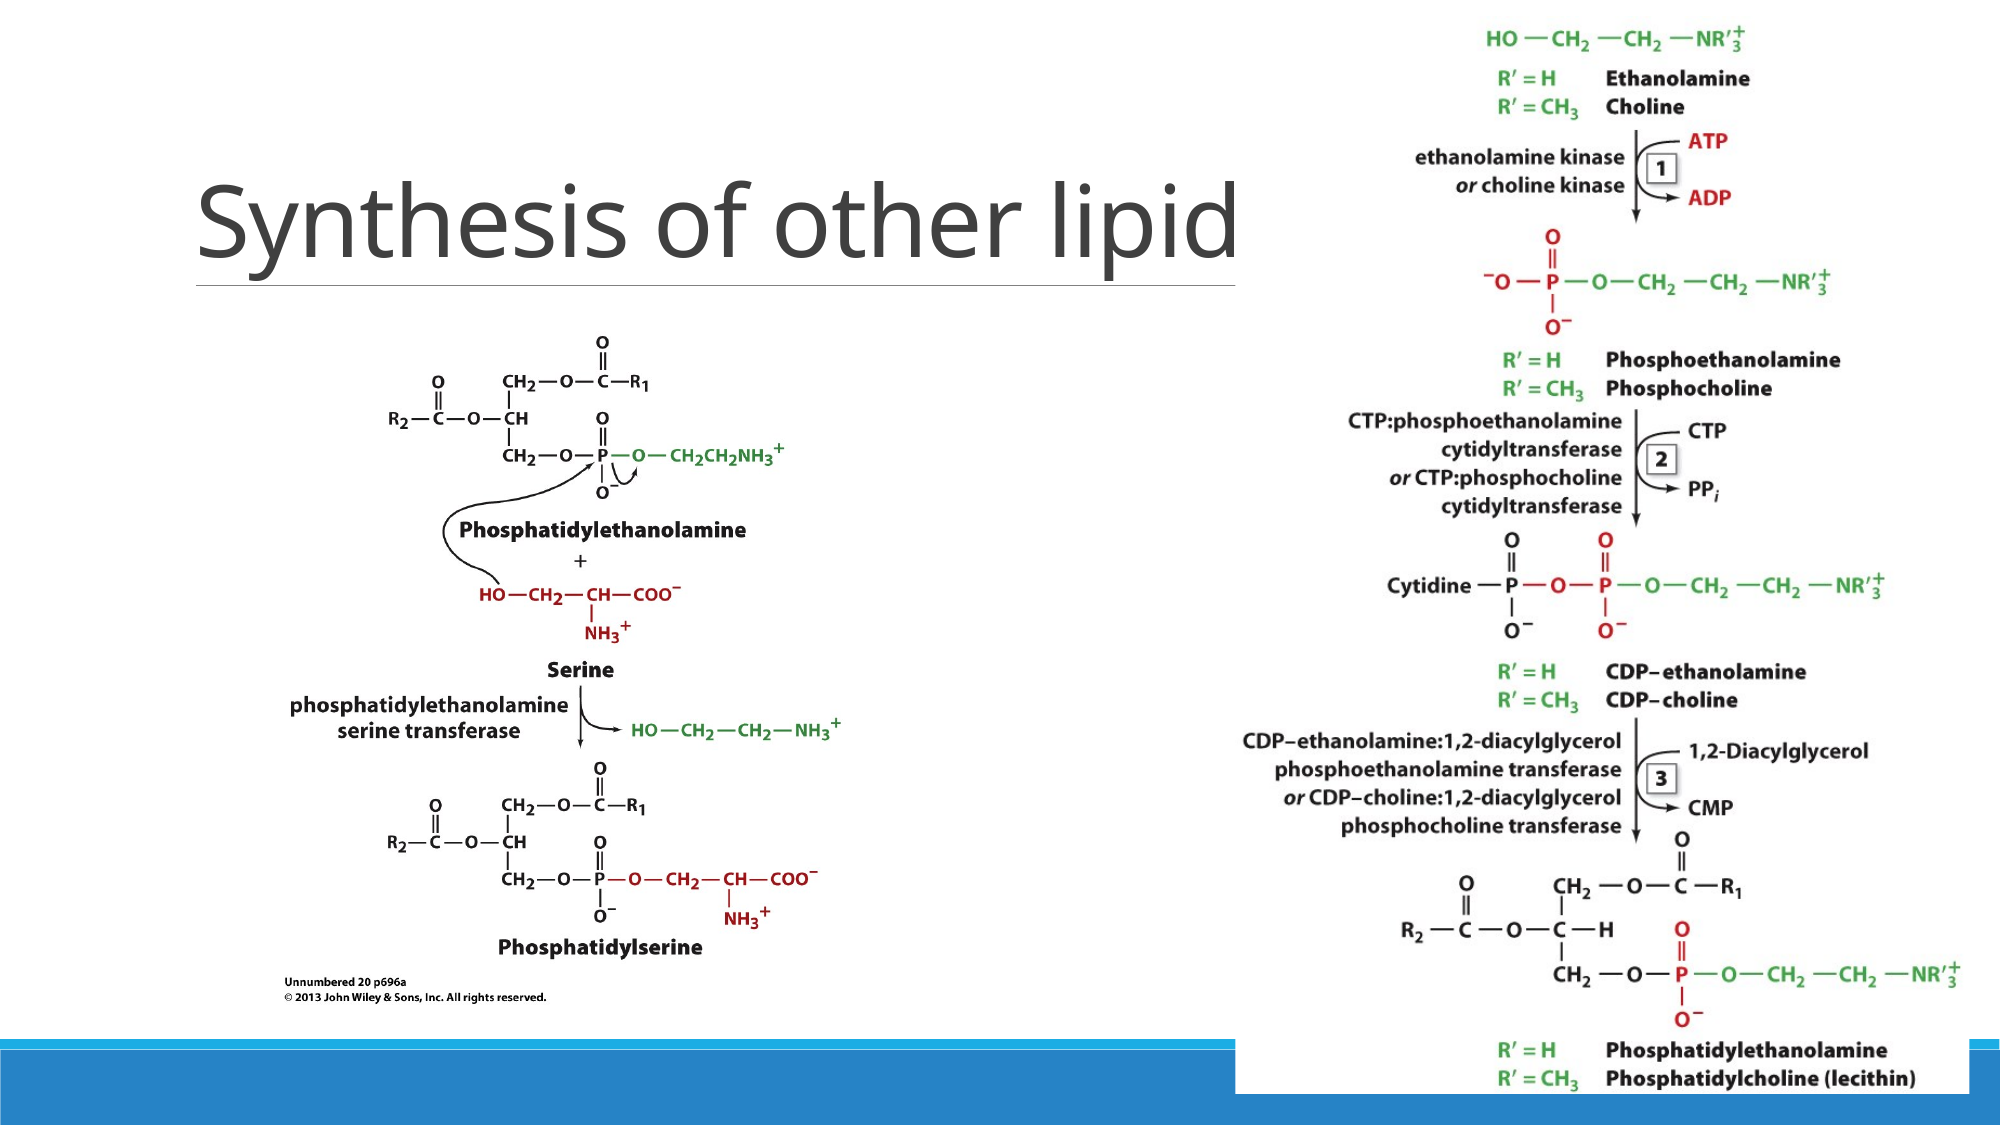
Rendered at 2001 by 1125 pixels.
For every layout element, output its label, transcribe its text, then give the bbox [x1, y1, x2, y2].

title Synthesis of other lipids [180, 47, 1232, 285]
picture [1234, 16, 1970, 1095]
picture [278, 330, 847, 1006]
